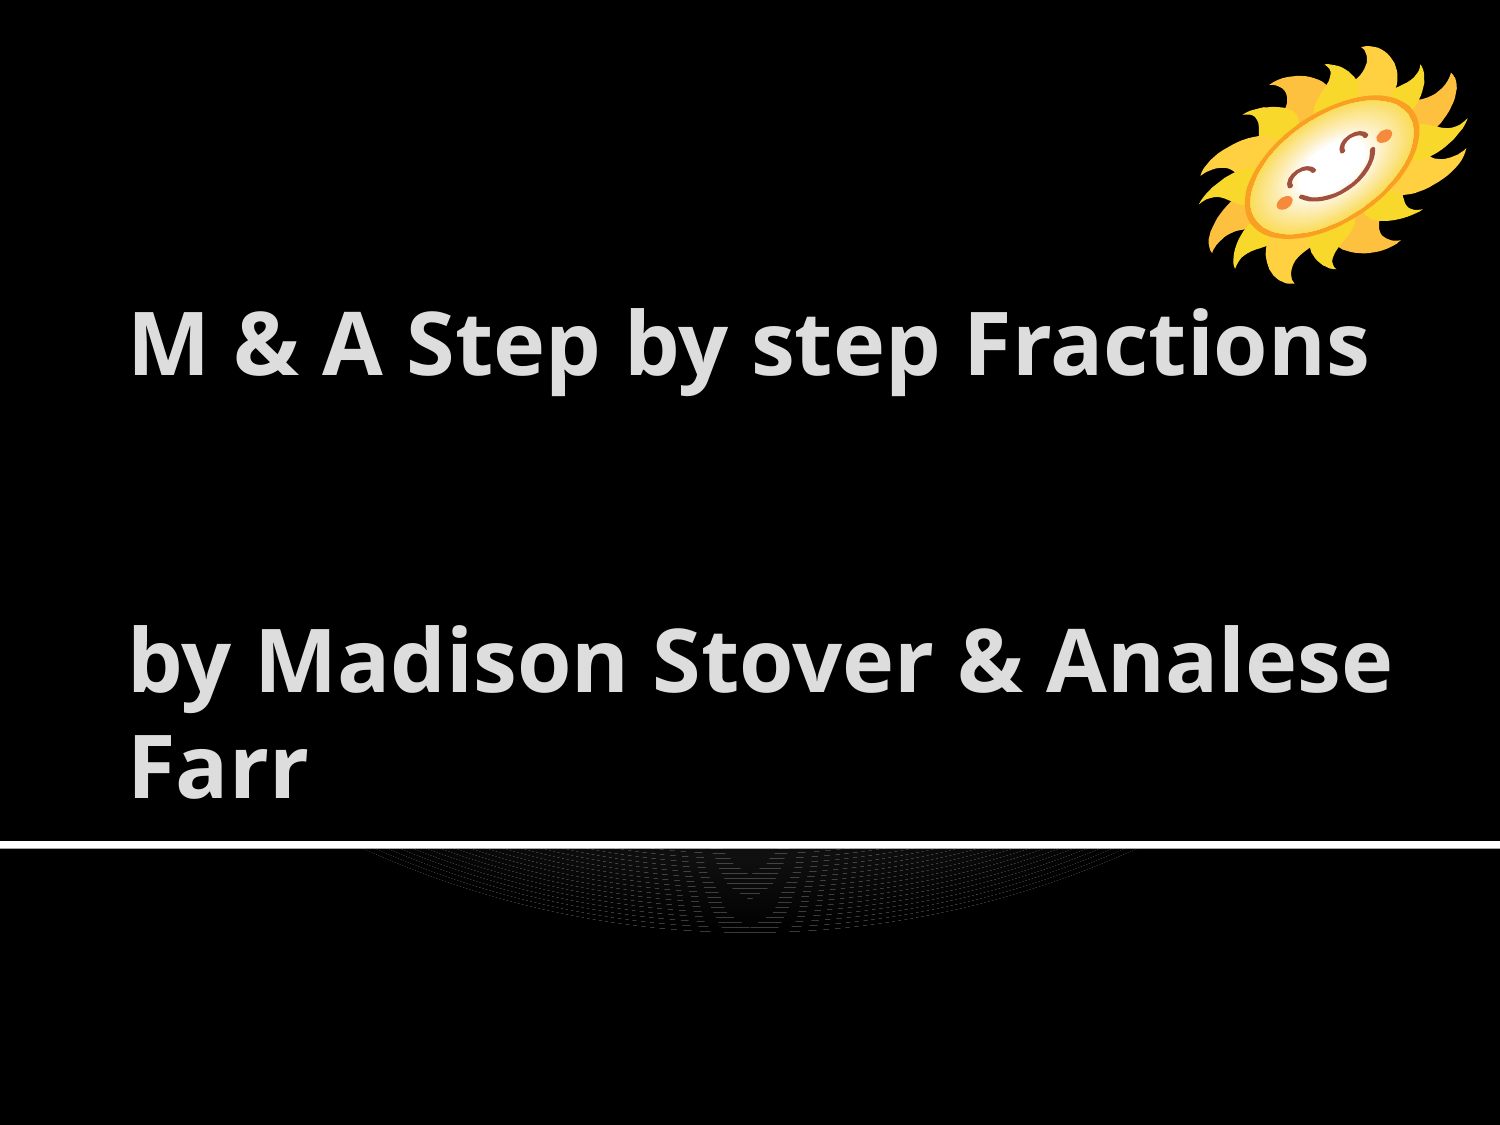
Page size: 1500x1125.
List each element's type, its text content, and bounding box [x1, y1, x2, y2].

title M & A Step by step Fractions by Madison Stover & Analese Farr [112, 287, 1438, 825]
picture [1183, 62, 1483, 266]
